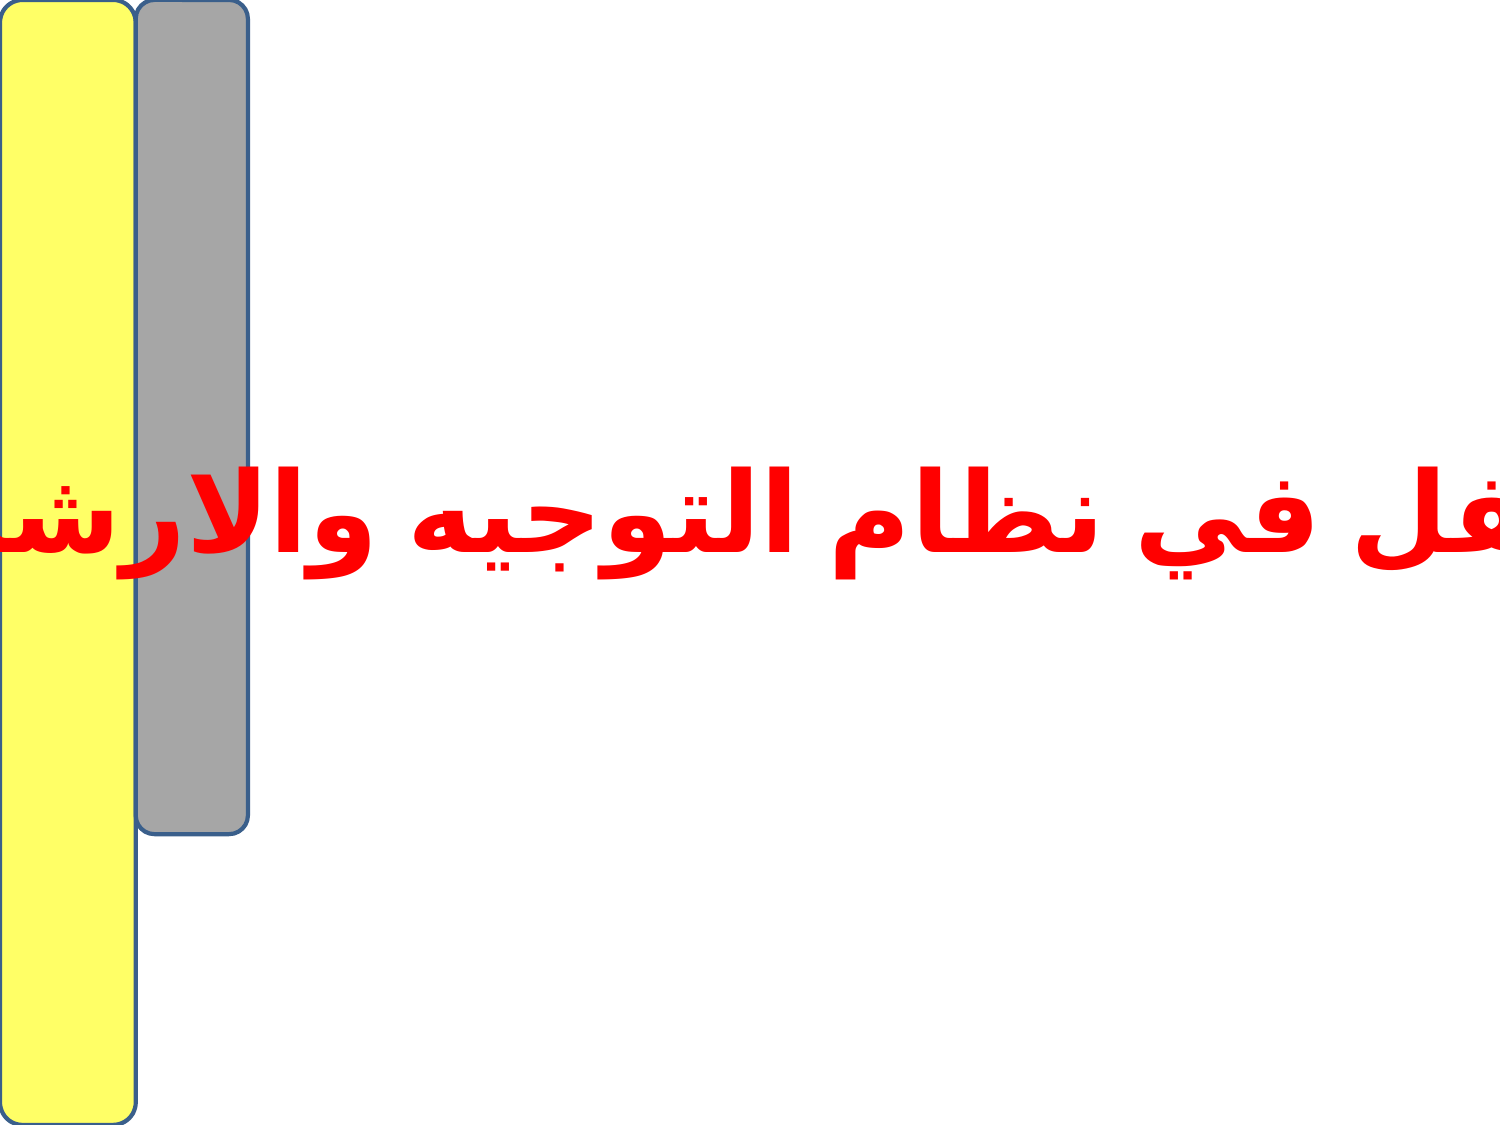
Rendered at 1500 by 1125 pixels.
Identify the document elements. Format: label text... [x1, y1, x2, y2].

text_box [133, 583, 251, 837]
text_box [0, 0, 135, 432]
text_box [133, 0, 251, 432]
text_box [0, 583, 138, 1125]
text_box الطفل في نظام التوجيه والارشاد [0, 432, 1500, 583]
